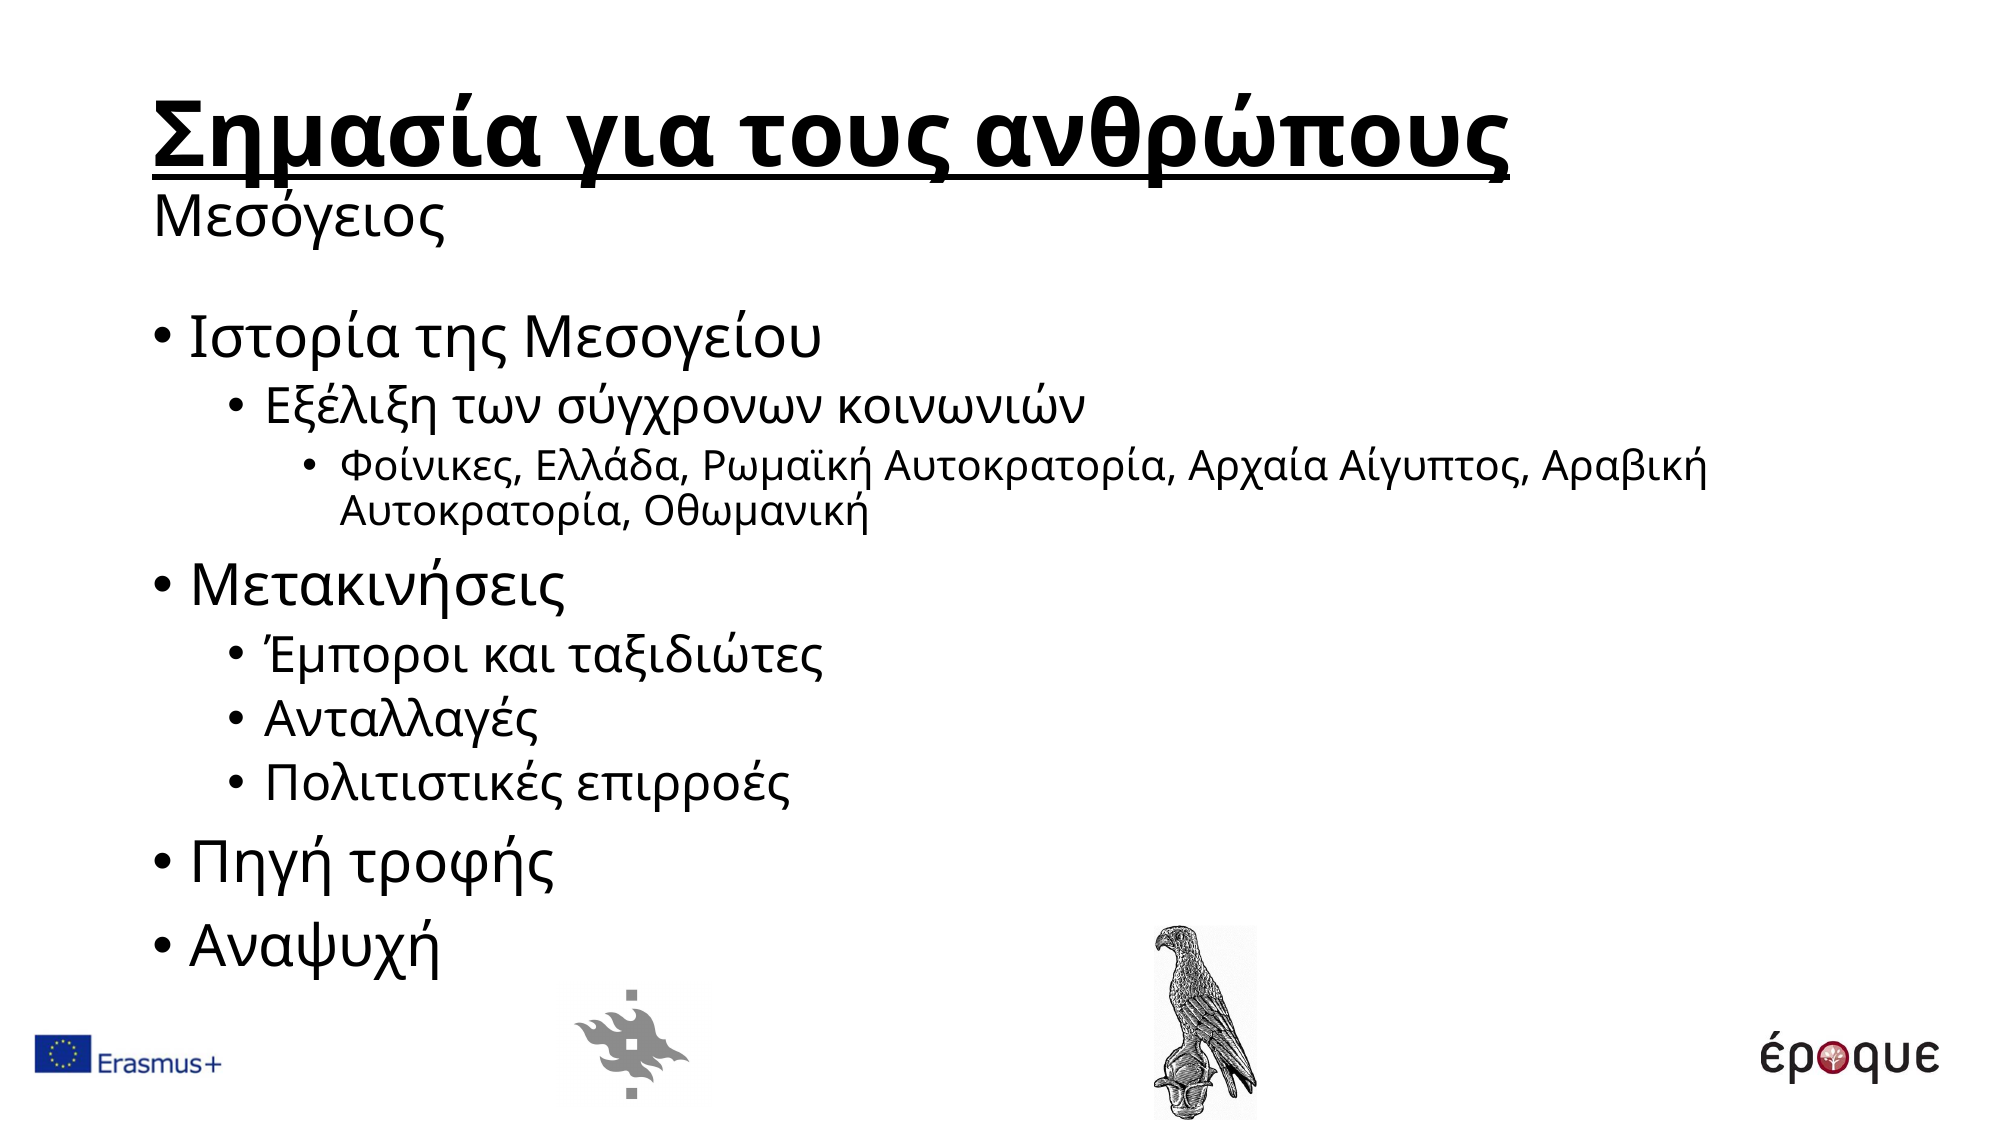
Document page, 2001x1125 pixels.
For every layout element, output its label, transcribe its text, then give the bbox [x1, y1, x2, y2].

picture [1761, 1031, 1939, 1084]
picture [33, 1024, 223, 1084]
list Ιστορία της Μεσογείου Εξέλιξη των σύγχρονων κοινωνιών Φοίνικες, Ελλάδα, Ρωμαϊκή Αυτοκρατορία, Αρχαία Αίγυπτος, Αραβική Αυτοκρατορία, Οθωμανική Μετακινήσεις Έμποροι και ταξιδιώτες Ανταλλαγές Πολιτιστικές επιρροές Πηγή τροφής Αναψυχή [137, 299, 1863, 1014]
picture [1154, 925, 1258, 1120]
title Σημασία για τους ανθρώπους Μεσόγειος [137, 59, 1863, 278]
picture [556, 981, 712, 1107]
